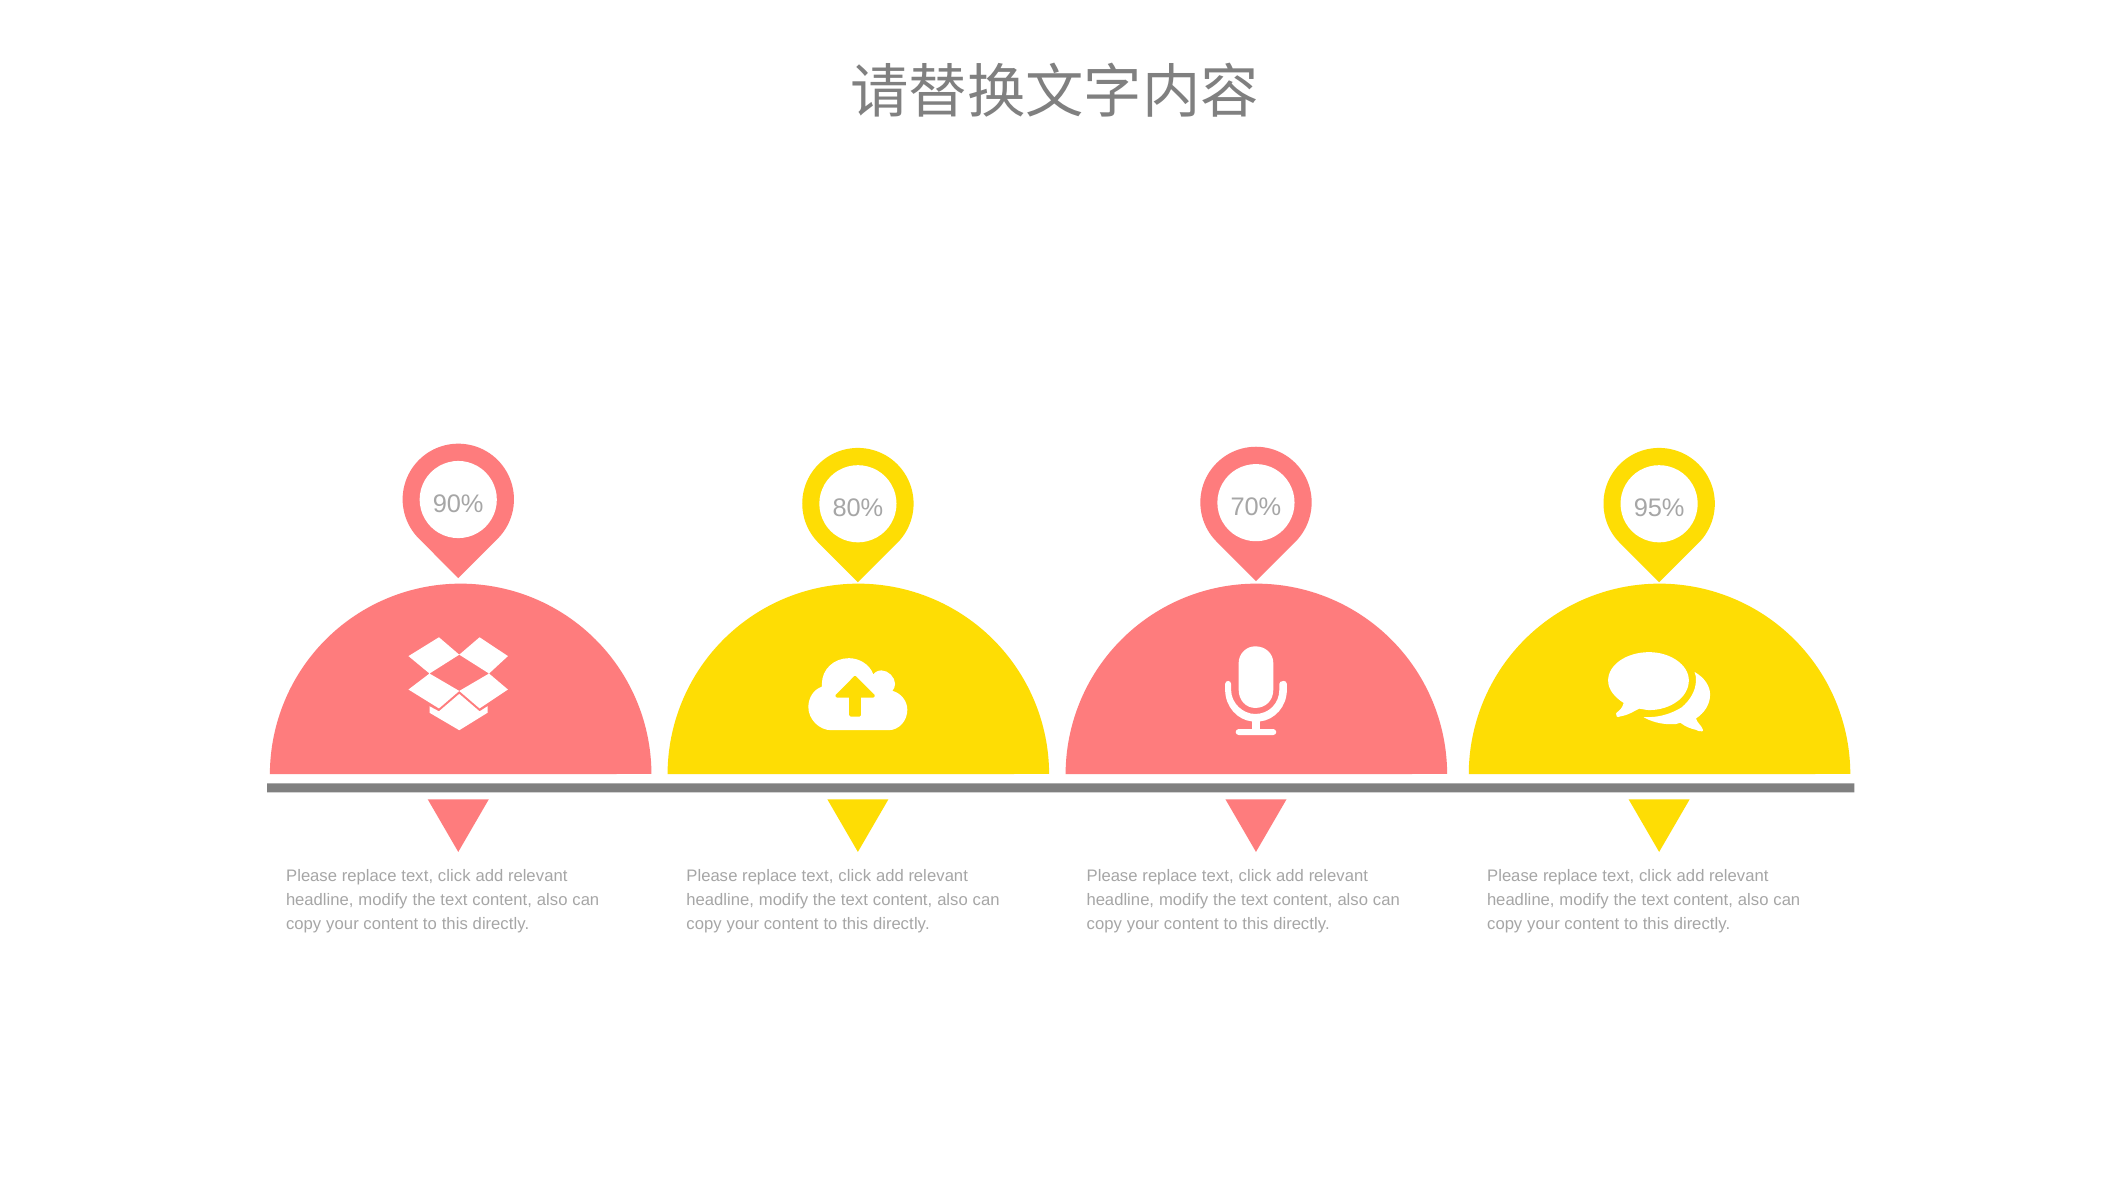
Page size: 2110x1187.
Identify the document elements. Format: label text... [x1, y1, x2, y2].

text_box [1200, 446, 1312, 558]
text_box [1064, 582, 1449, 776]
text_box [1225, 680, 1287, 736]
text_box [825, 798, 891, 854]
text_box Please replace text, click add relevant headline, modify the text content, also can copy your content to this directly. [1086, 861, 1431, 933]
text_box [1626, 798, 1692, 854]
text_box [802, 447, 914, 560]
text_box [402, 443, 514, 555]
text_box Please replace text, click add relevant headline, modify the text content, also can copy your content to this directly. [286, 861, 631, 933]
text_box [1223, 798, 1289, 854]
text_box 请替换文字内容 [820, 32, 1289, 124]
text_box [425, 798, 491, 854]
text_box [1643, 671, 1711, 732]
text_box [808, 658, 908, 731]
text_box [266, 782, 1855, 793]
text_box [1238, 646, 1274, 708]
text_box [666, 582, 1051, 776]
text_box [1603, 447, 1715, 560]
text_box [268, 582, 653, 776]
text_box [1608, 652, 1689, 718]
text_box Please replace text, click add relevant headline, modify the text content, also can copy your content to this directly. [686, 861, 1031, 933]
text_box Please replace text, click add relevant headline, modify the text content, also can copy your content to this directly. [1487, 861, 1832, 933]
text_box [1467, 582, 1852, 776]
text_box [408, 637, 508, 731]
